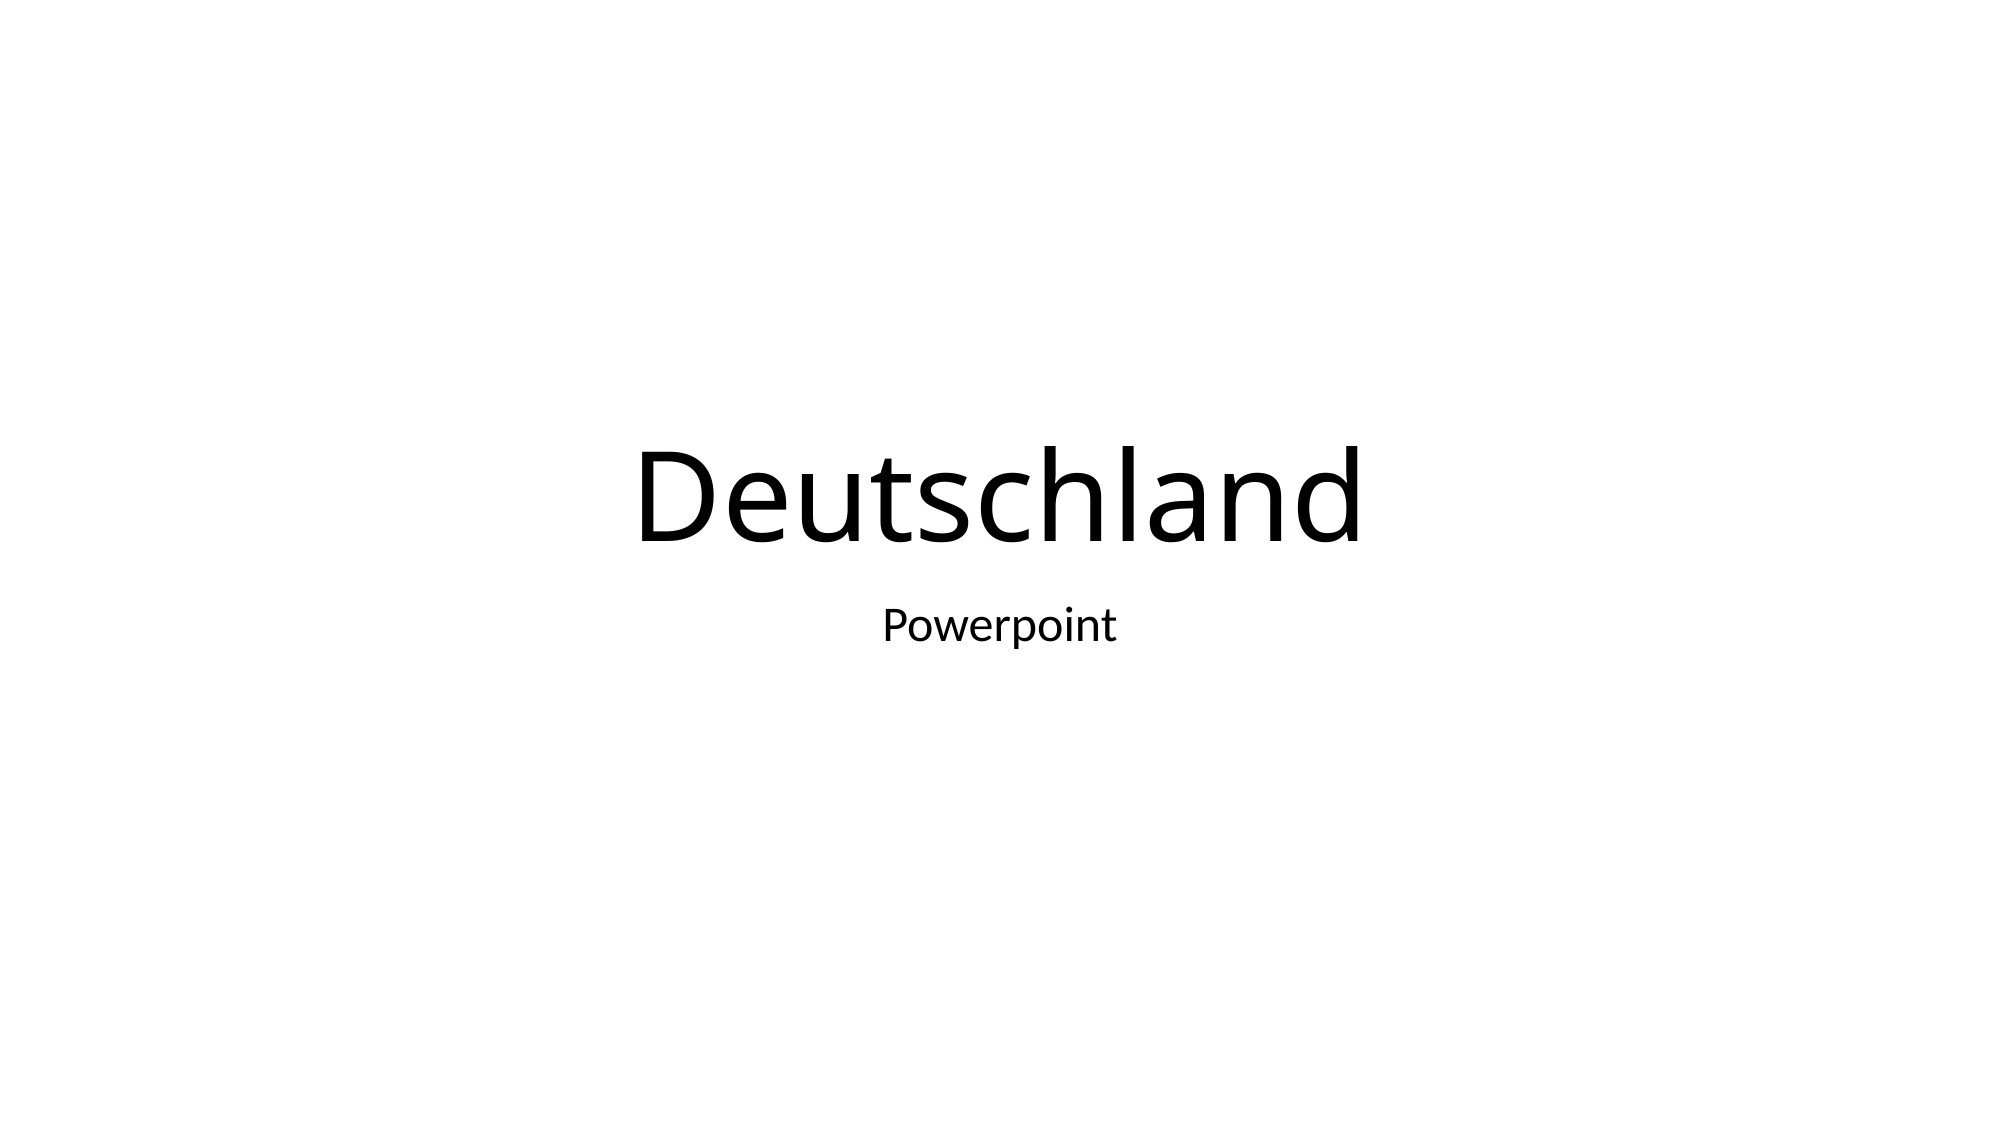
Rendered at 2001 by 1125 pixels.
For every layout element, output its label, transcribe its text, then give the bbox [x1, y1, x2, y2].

title Deutschland [249, 184, 1750, 576]
subtitle Powerpoint [249, 590, 1750, 863]
